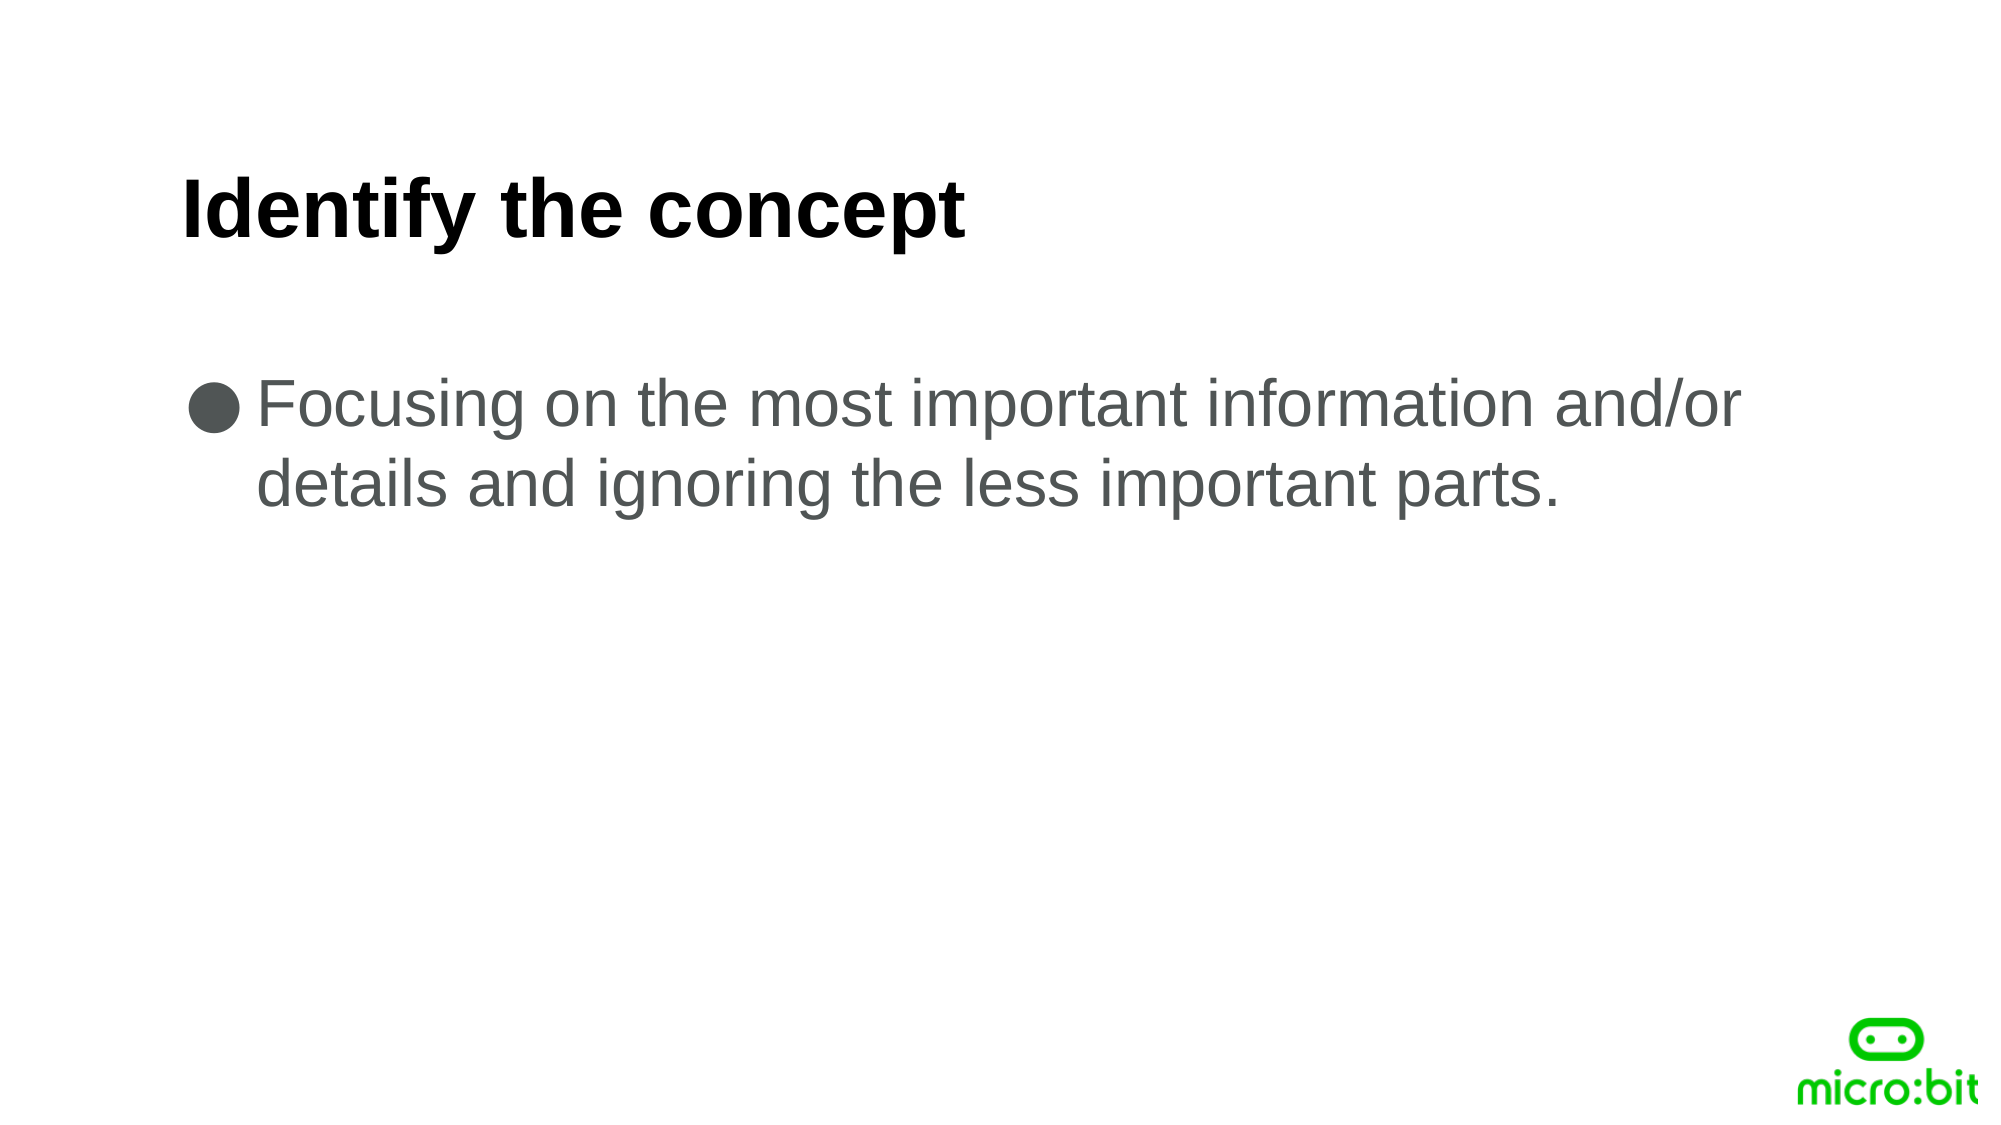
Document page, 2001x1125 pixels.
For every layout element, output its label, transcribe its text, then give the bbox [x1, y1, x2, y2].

picture [1797, 1017, 1978, 1106]
text_box Identify the concept Focusing on the most important information and/or details and ignoring the less important parts. [166, 60, 1918, 884]
